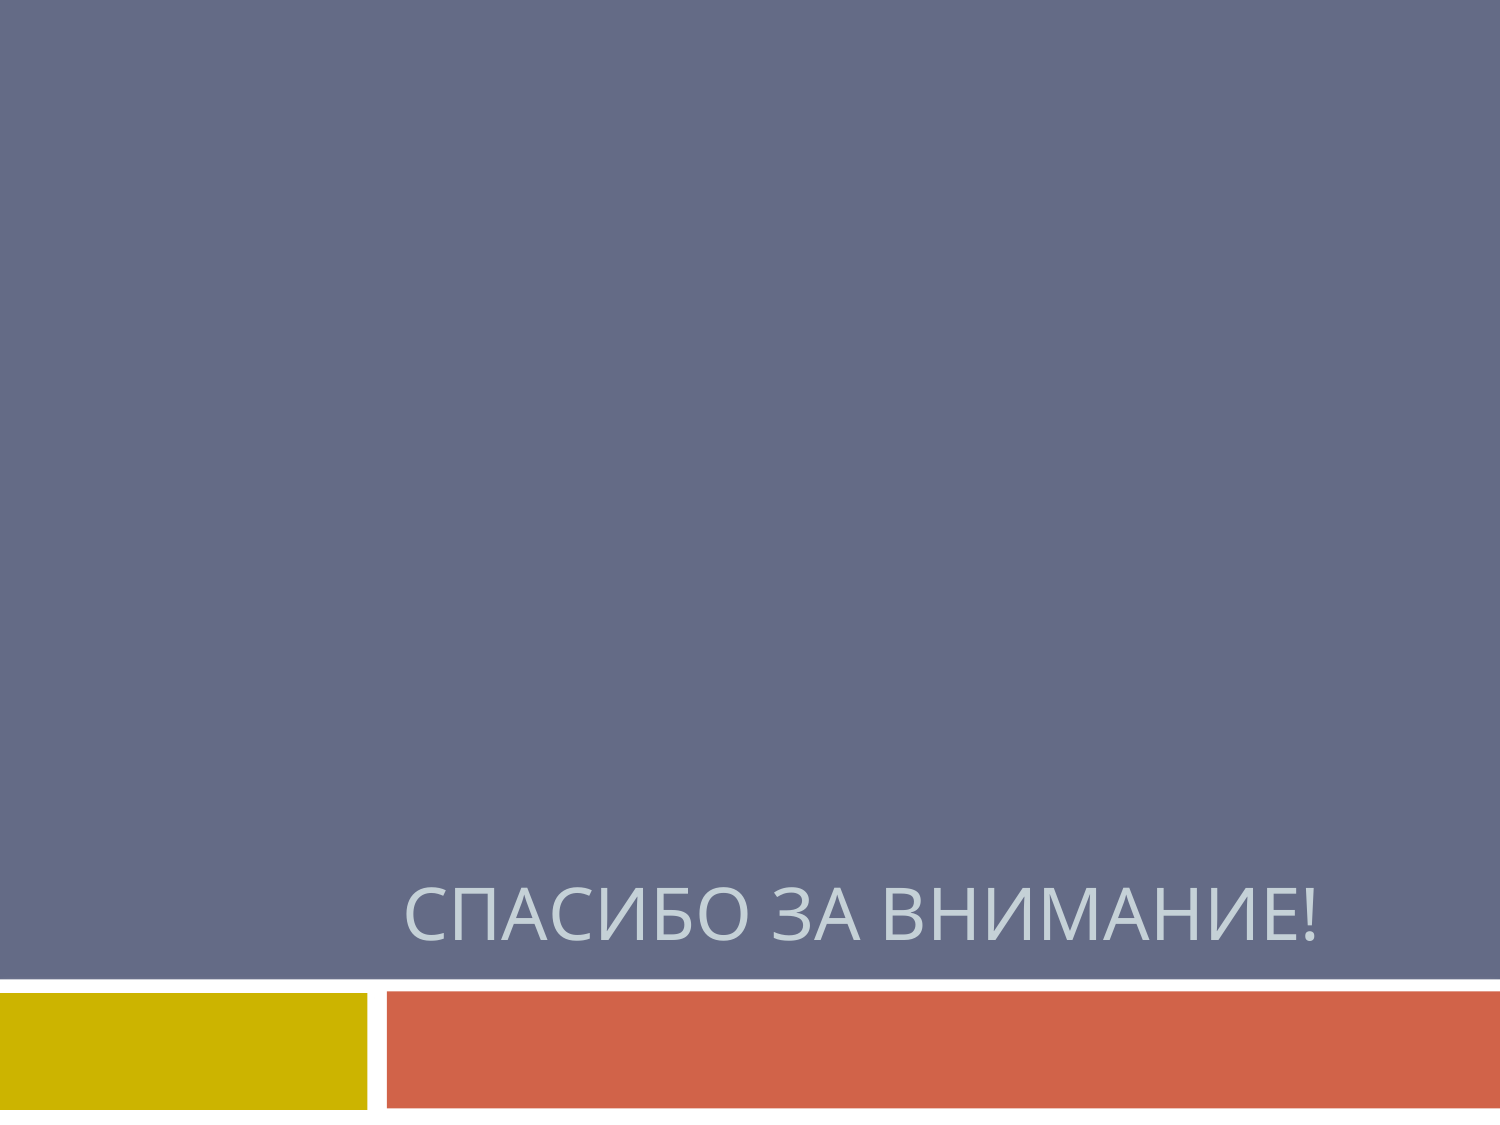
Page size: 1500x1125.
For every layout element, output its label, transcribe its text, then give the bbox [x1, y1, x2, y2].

title Спасибо за Внимание! [387, 662, 1450, 963]
